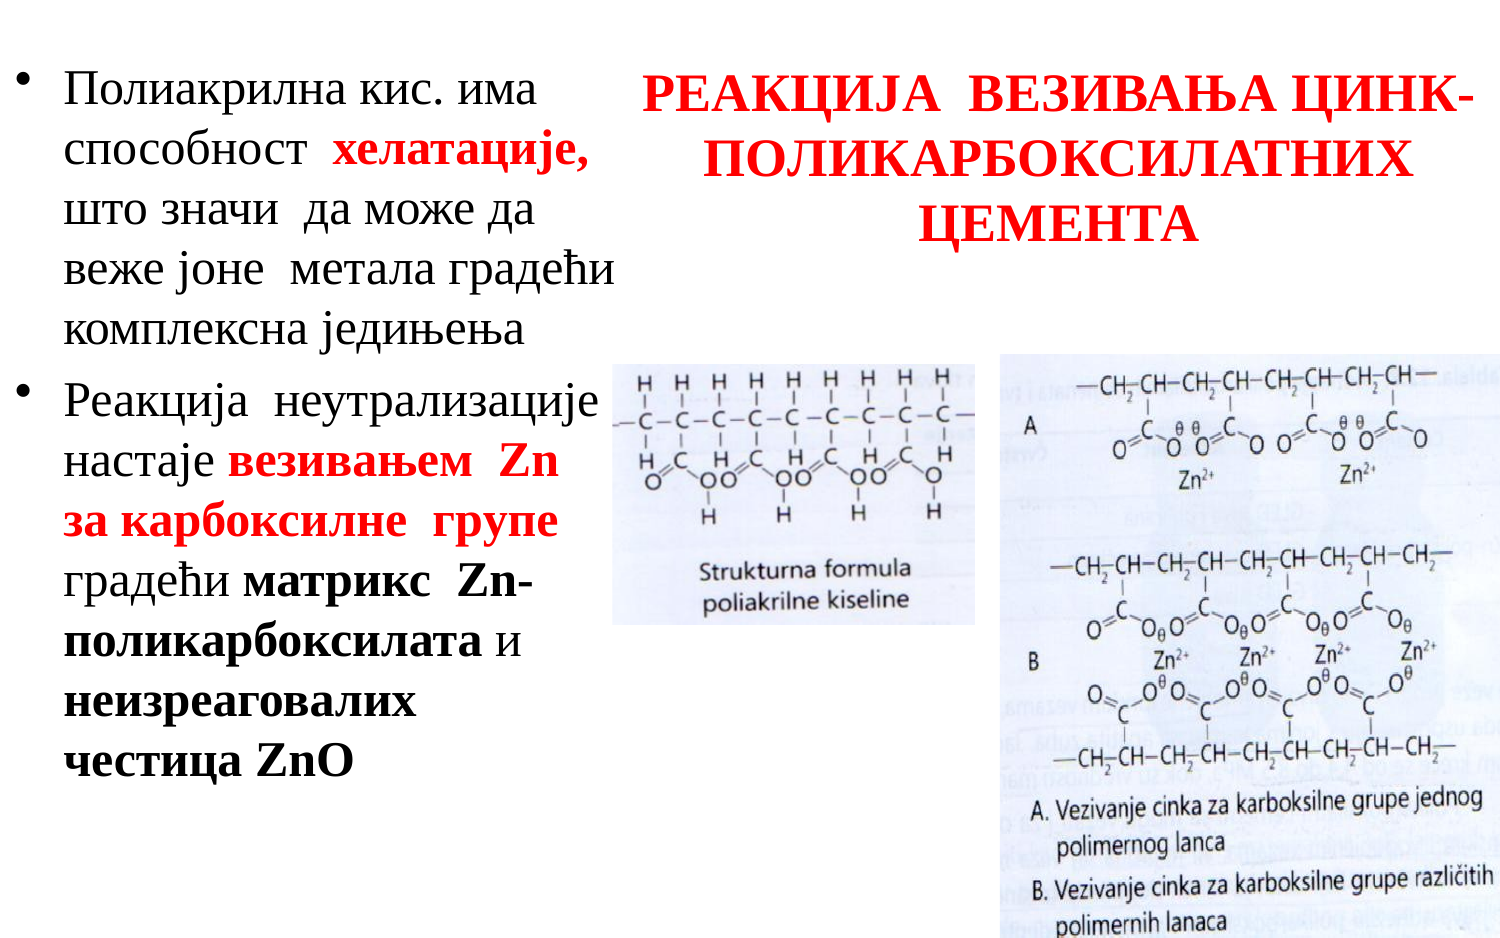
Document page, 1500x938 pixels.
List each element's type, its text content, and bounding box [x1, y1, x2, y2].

text_box [612, 364, 975, 625]
title РЕАКЦИЈА ВЕЗИВАЊА ЦИНК-ПОЛИКАРБОКСИЛАТНИХ ЦЕМЕНТА [630, 57, 1500, 253]
text_box Полиакрилна кис. има способност хелатације, што значи да може да веже јоне метала градећи комплексна једињења Реакција неутрализације настаје везивањем Zn за карбоксилне групе градећи матрикс Zn- поликарбоксилата и неизреаговалих честица ZnO [12, 54, 630, 787]
text_box [999, 354, 1500, 938]
